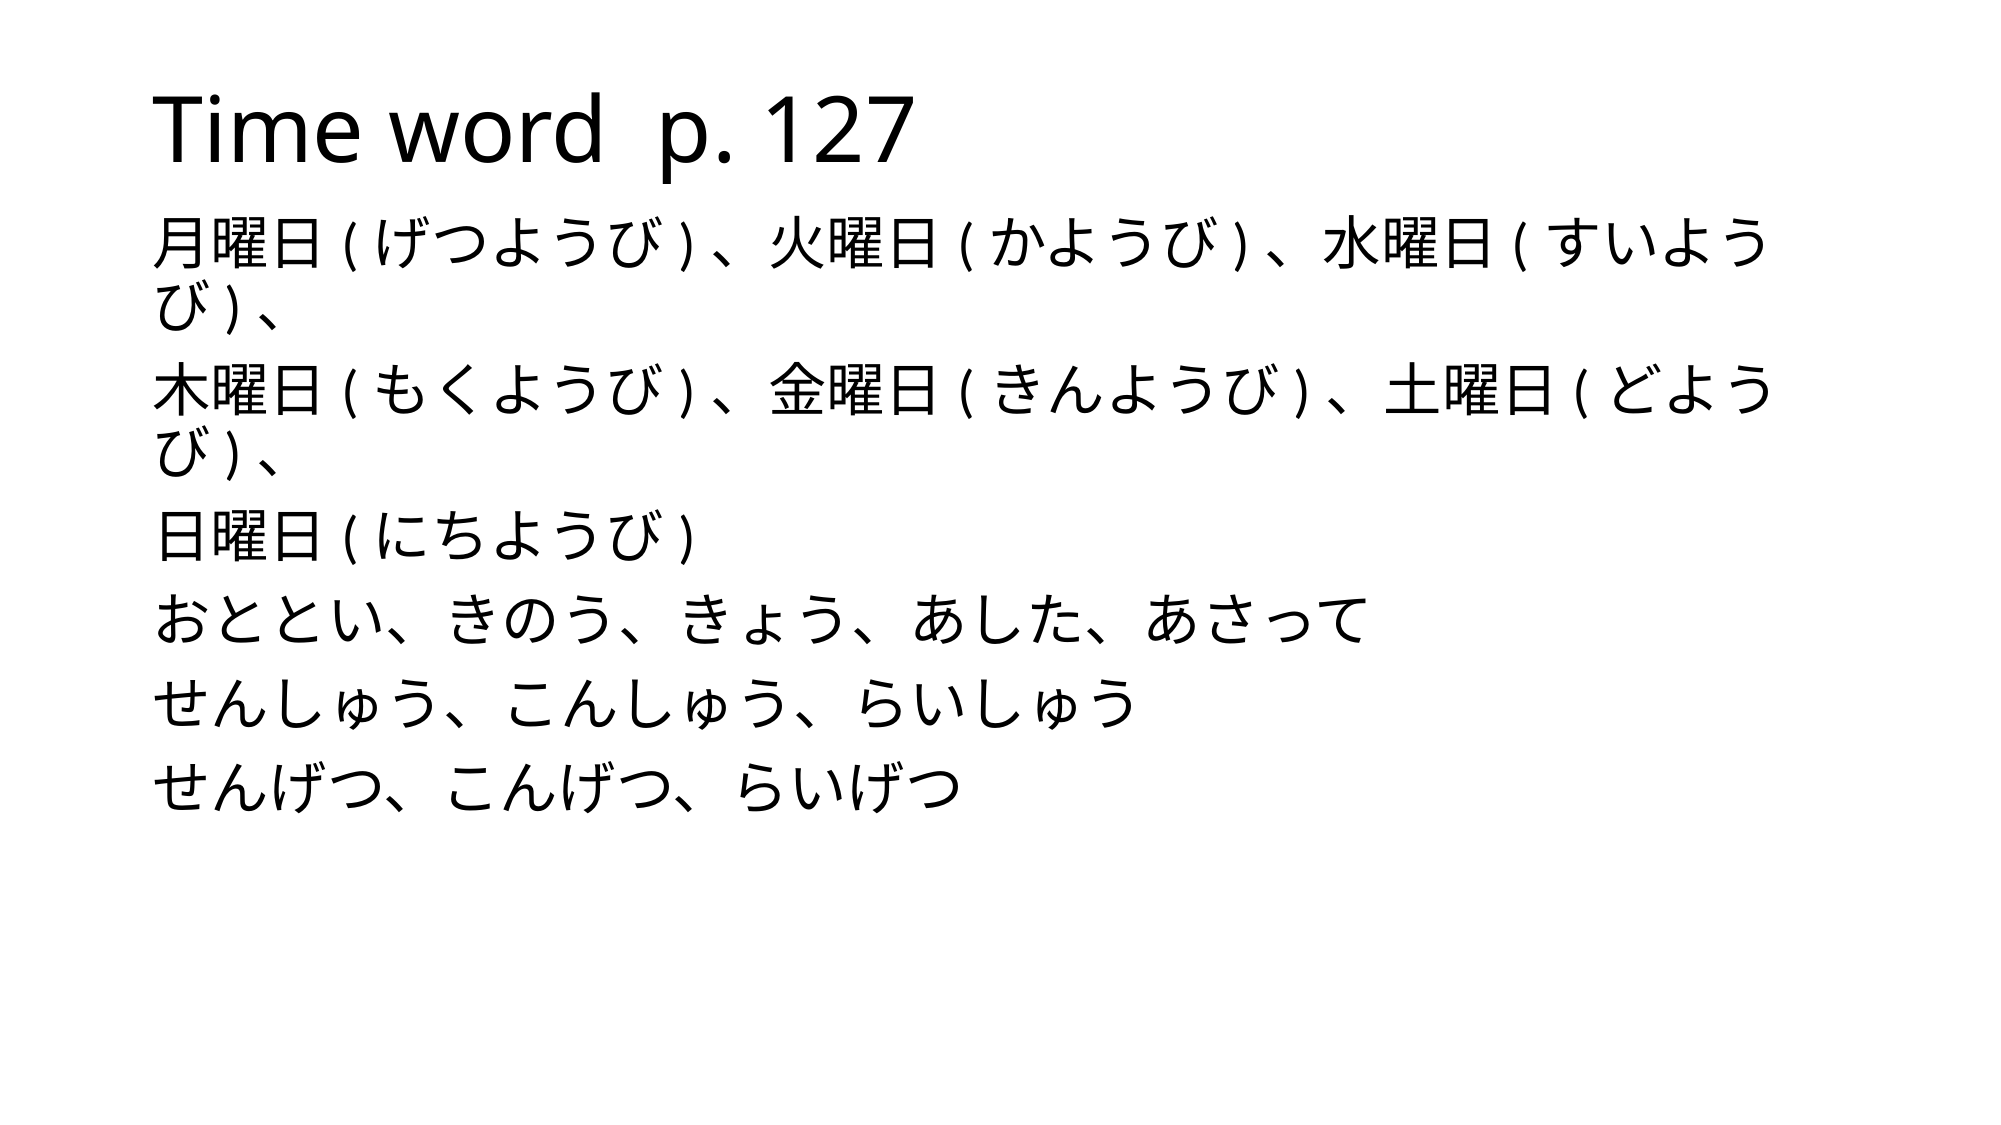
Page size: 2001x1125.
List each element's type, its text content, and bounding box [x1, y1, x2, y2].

title Time word p. 127 [137, 59, 1863, 206]
list 月曜日(げつようび)、火曜日(かようび)、水曜日(すいようび)、 木曜日(もくようび)、金曜日(きんようび)、土曜日(どようび)、 日曜日(にちようび) おととい、きのう、きょう、あした、あさって せんしゅう、こんしゅう、らいしゅう せんげつ、こんげつ、らいげつ [137, 206, 1863, 1014]
